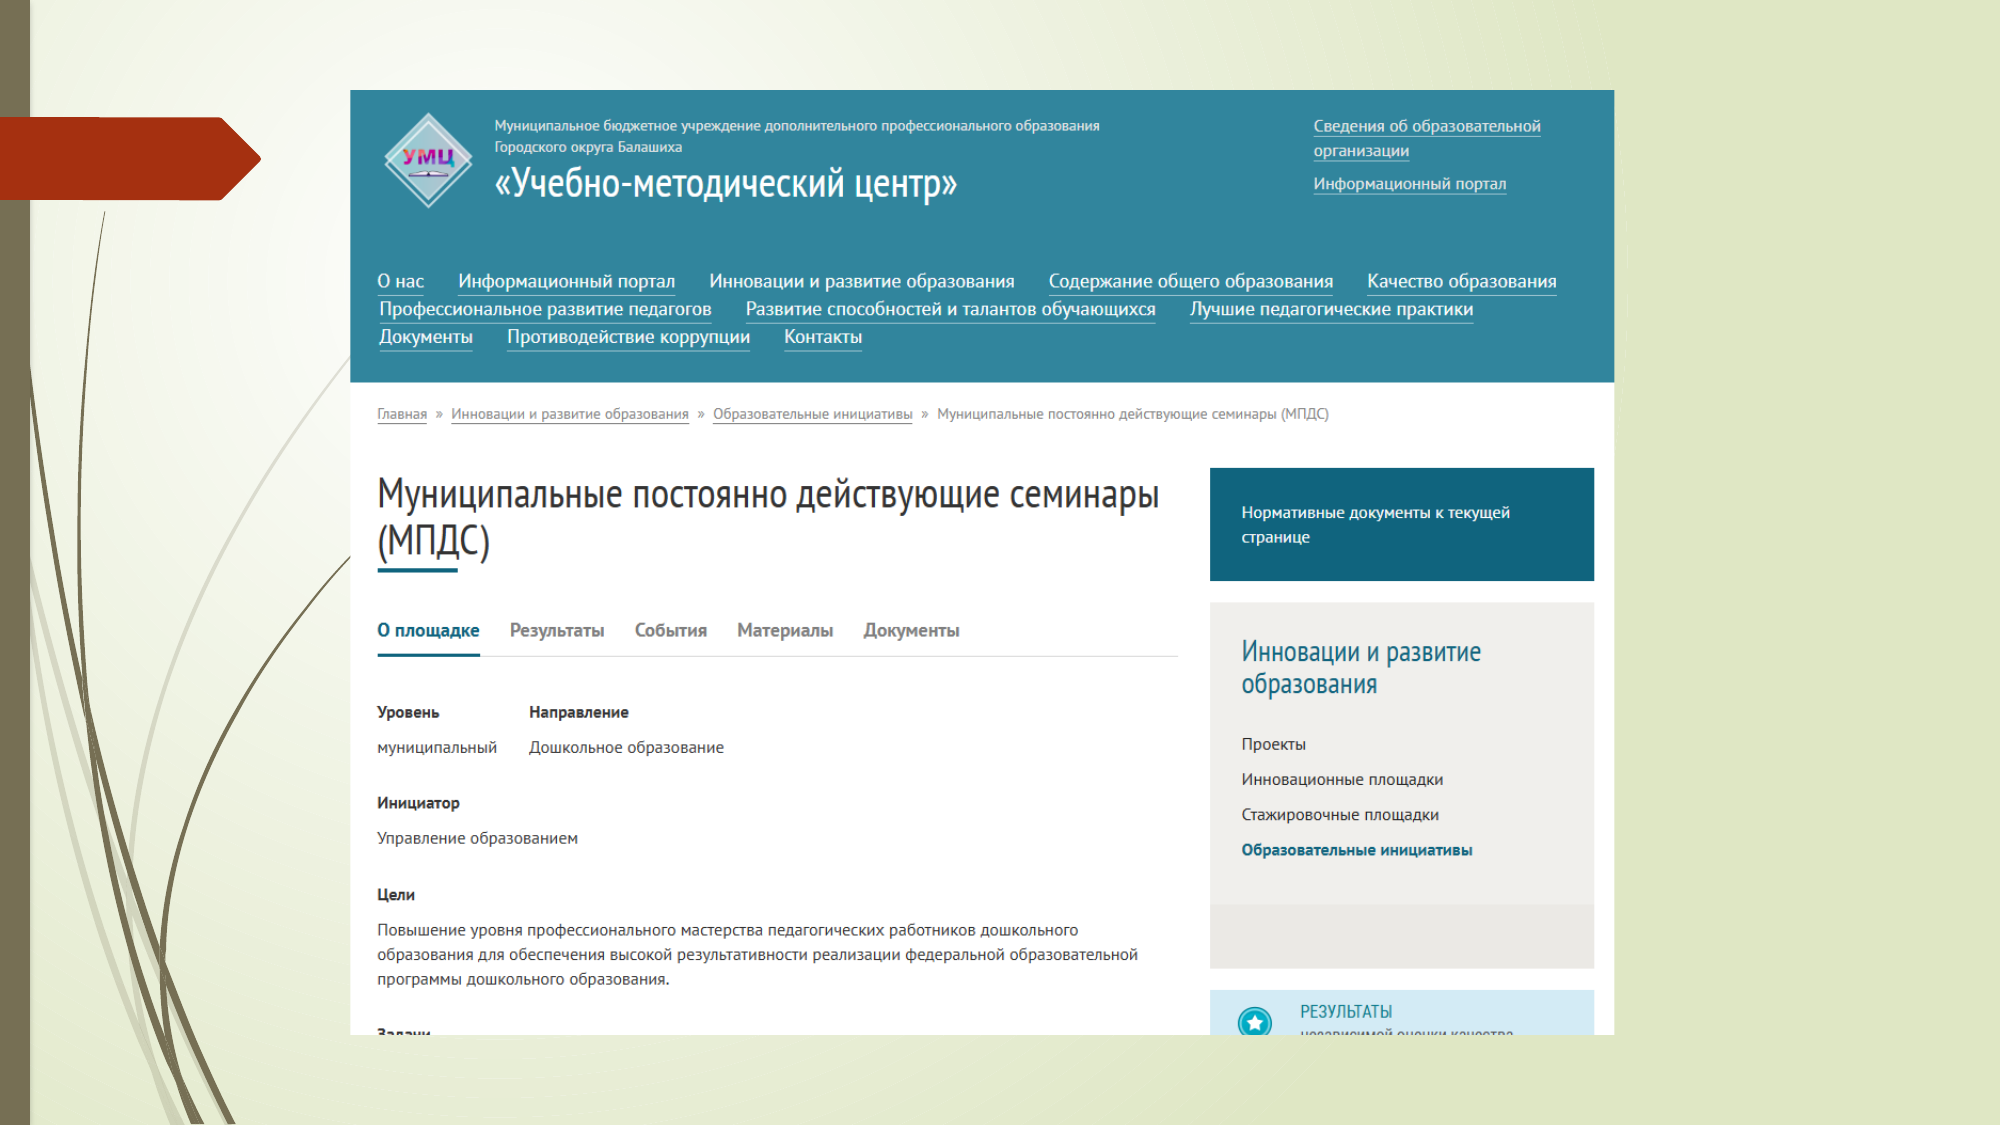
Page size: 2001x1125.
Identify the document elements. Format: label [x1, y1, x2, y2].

picture [350, 89, 1615, 1036]
